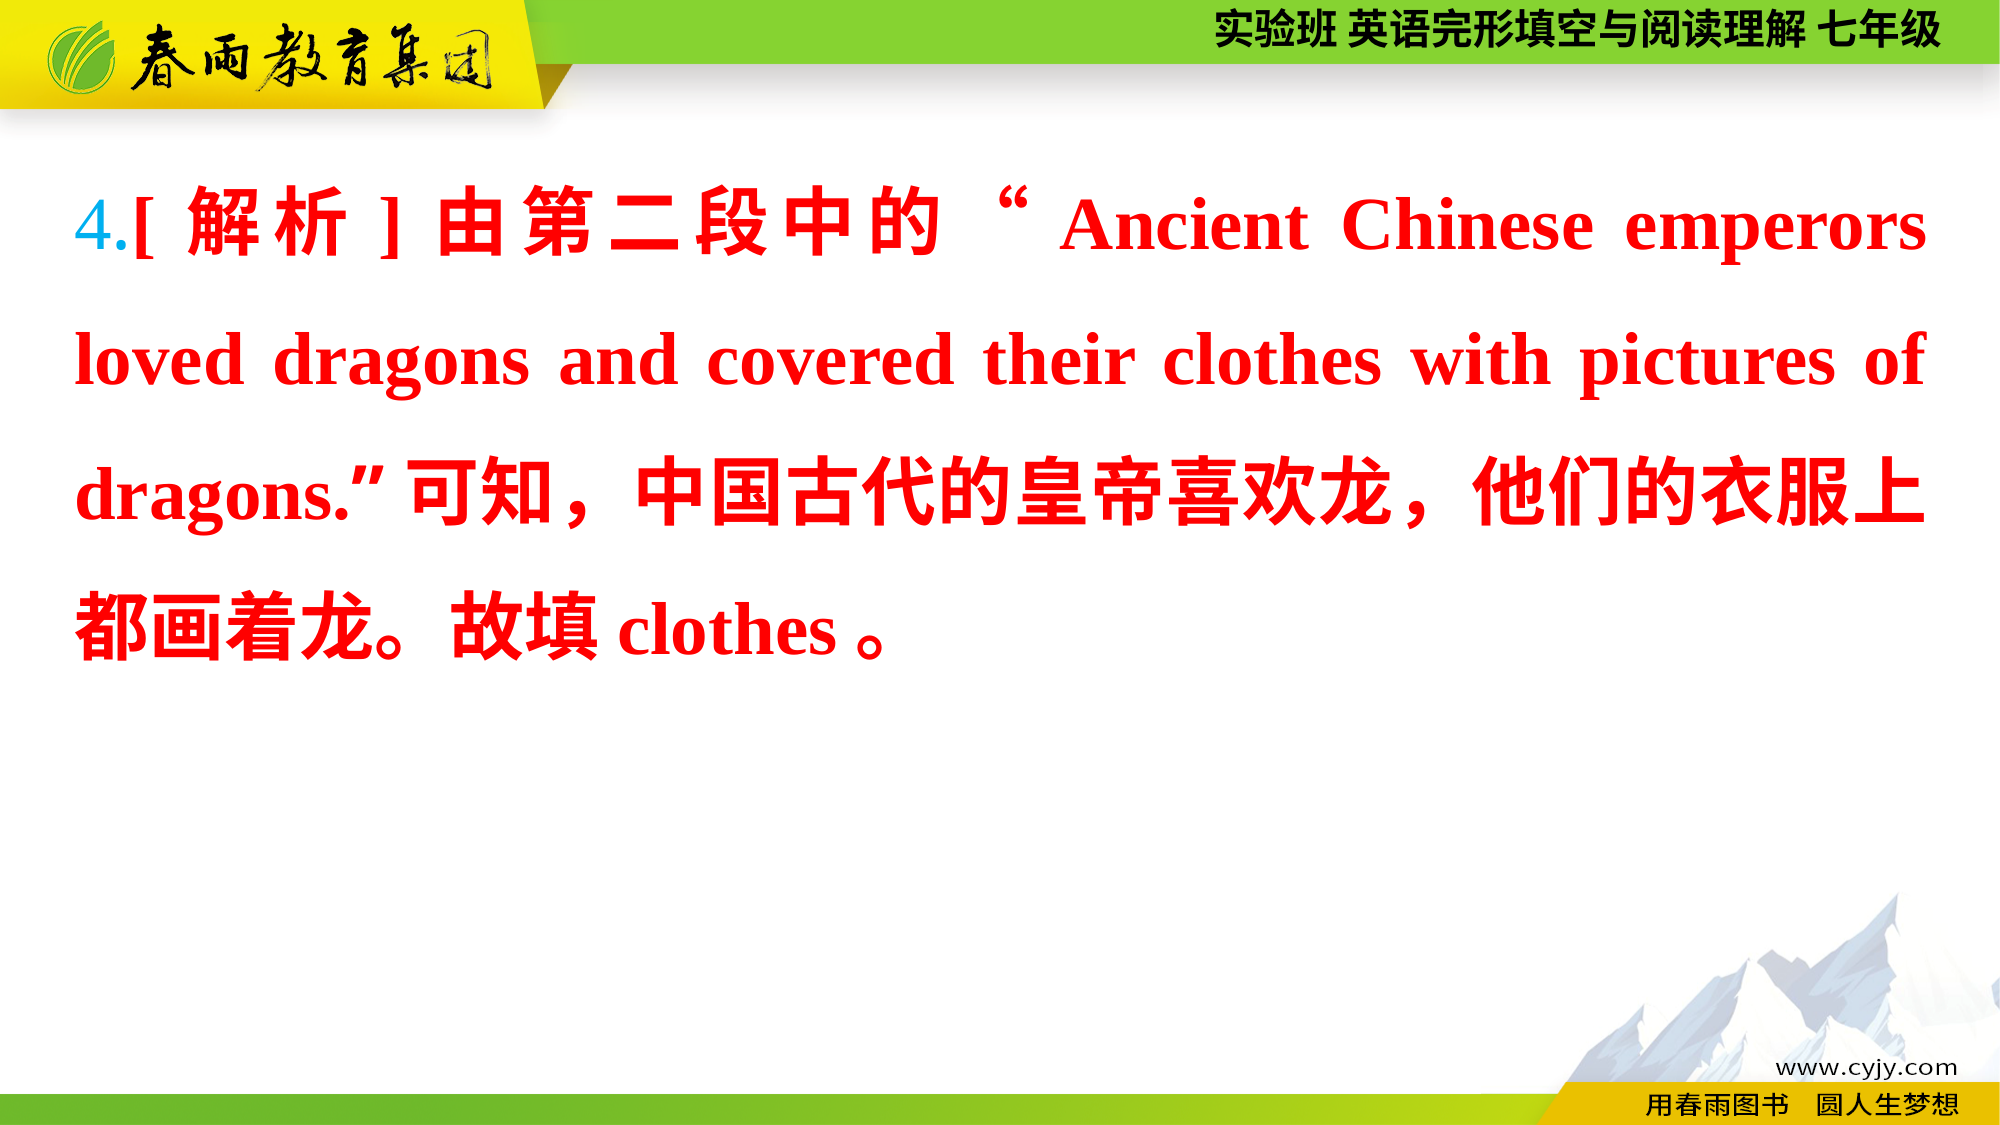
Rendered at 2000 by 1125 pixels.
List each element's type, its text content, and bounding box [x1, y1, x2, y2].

list 4.[解析]由第二段中的“Ancient Chinese emperors loved dragons and covered their clothes with pictures of dragons.”可知，中国古代的皇帝喜欢龙，他们的衣服上都画着龙。故填clothes。 [59, 122, 1944, 683]
picture [0, 0, 2000, 1125]
